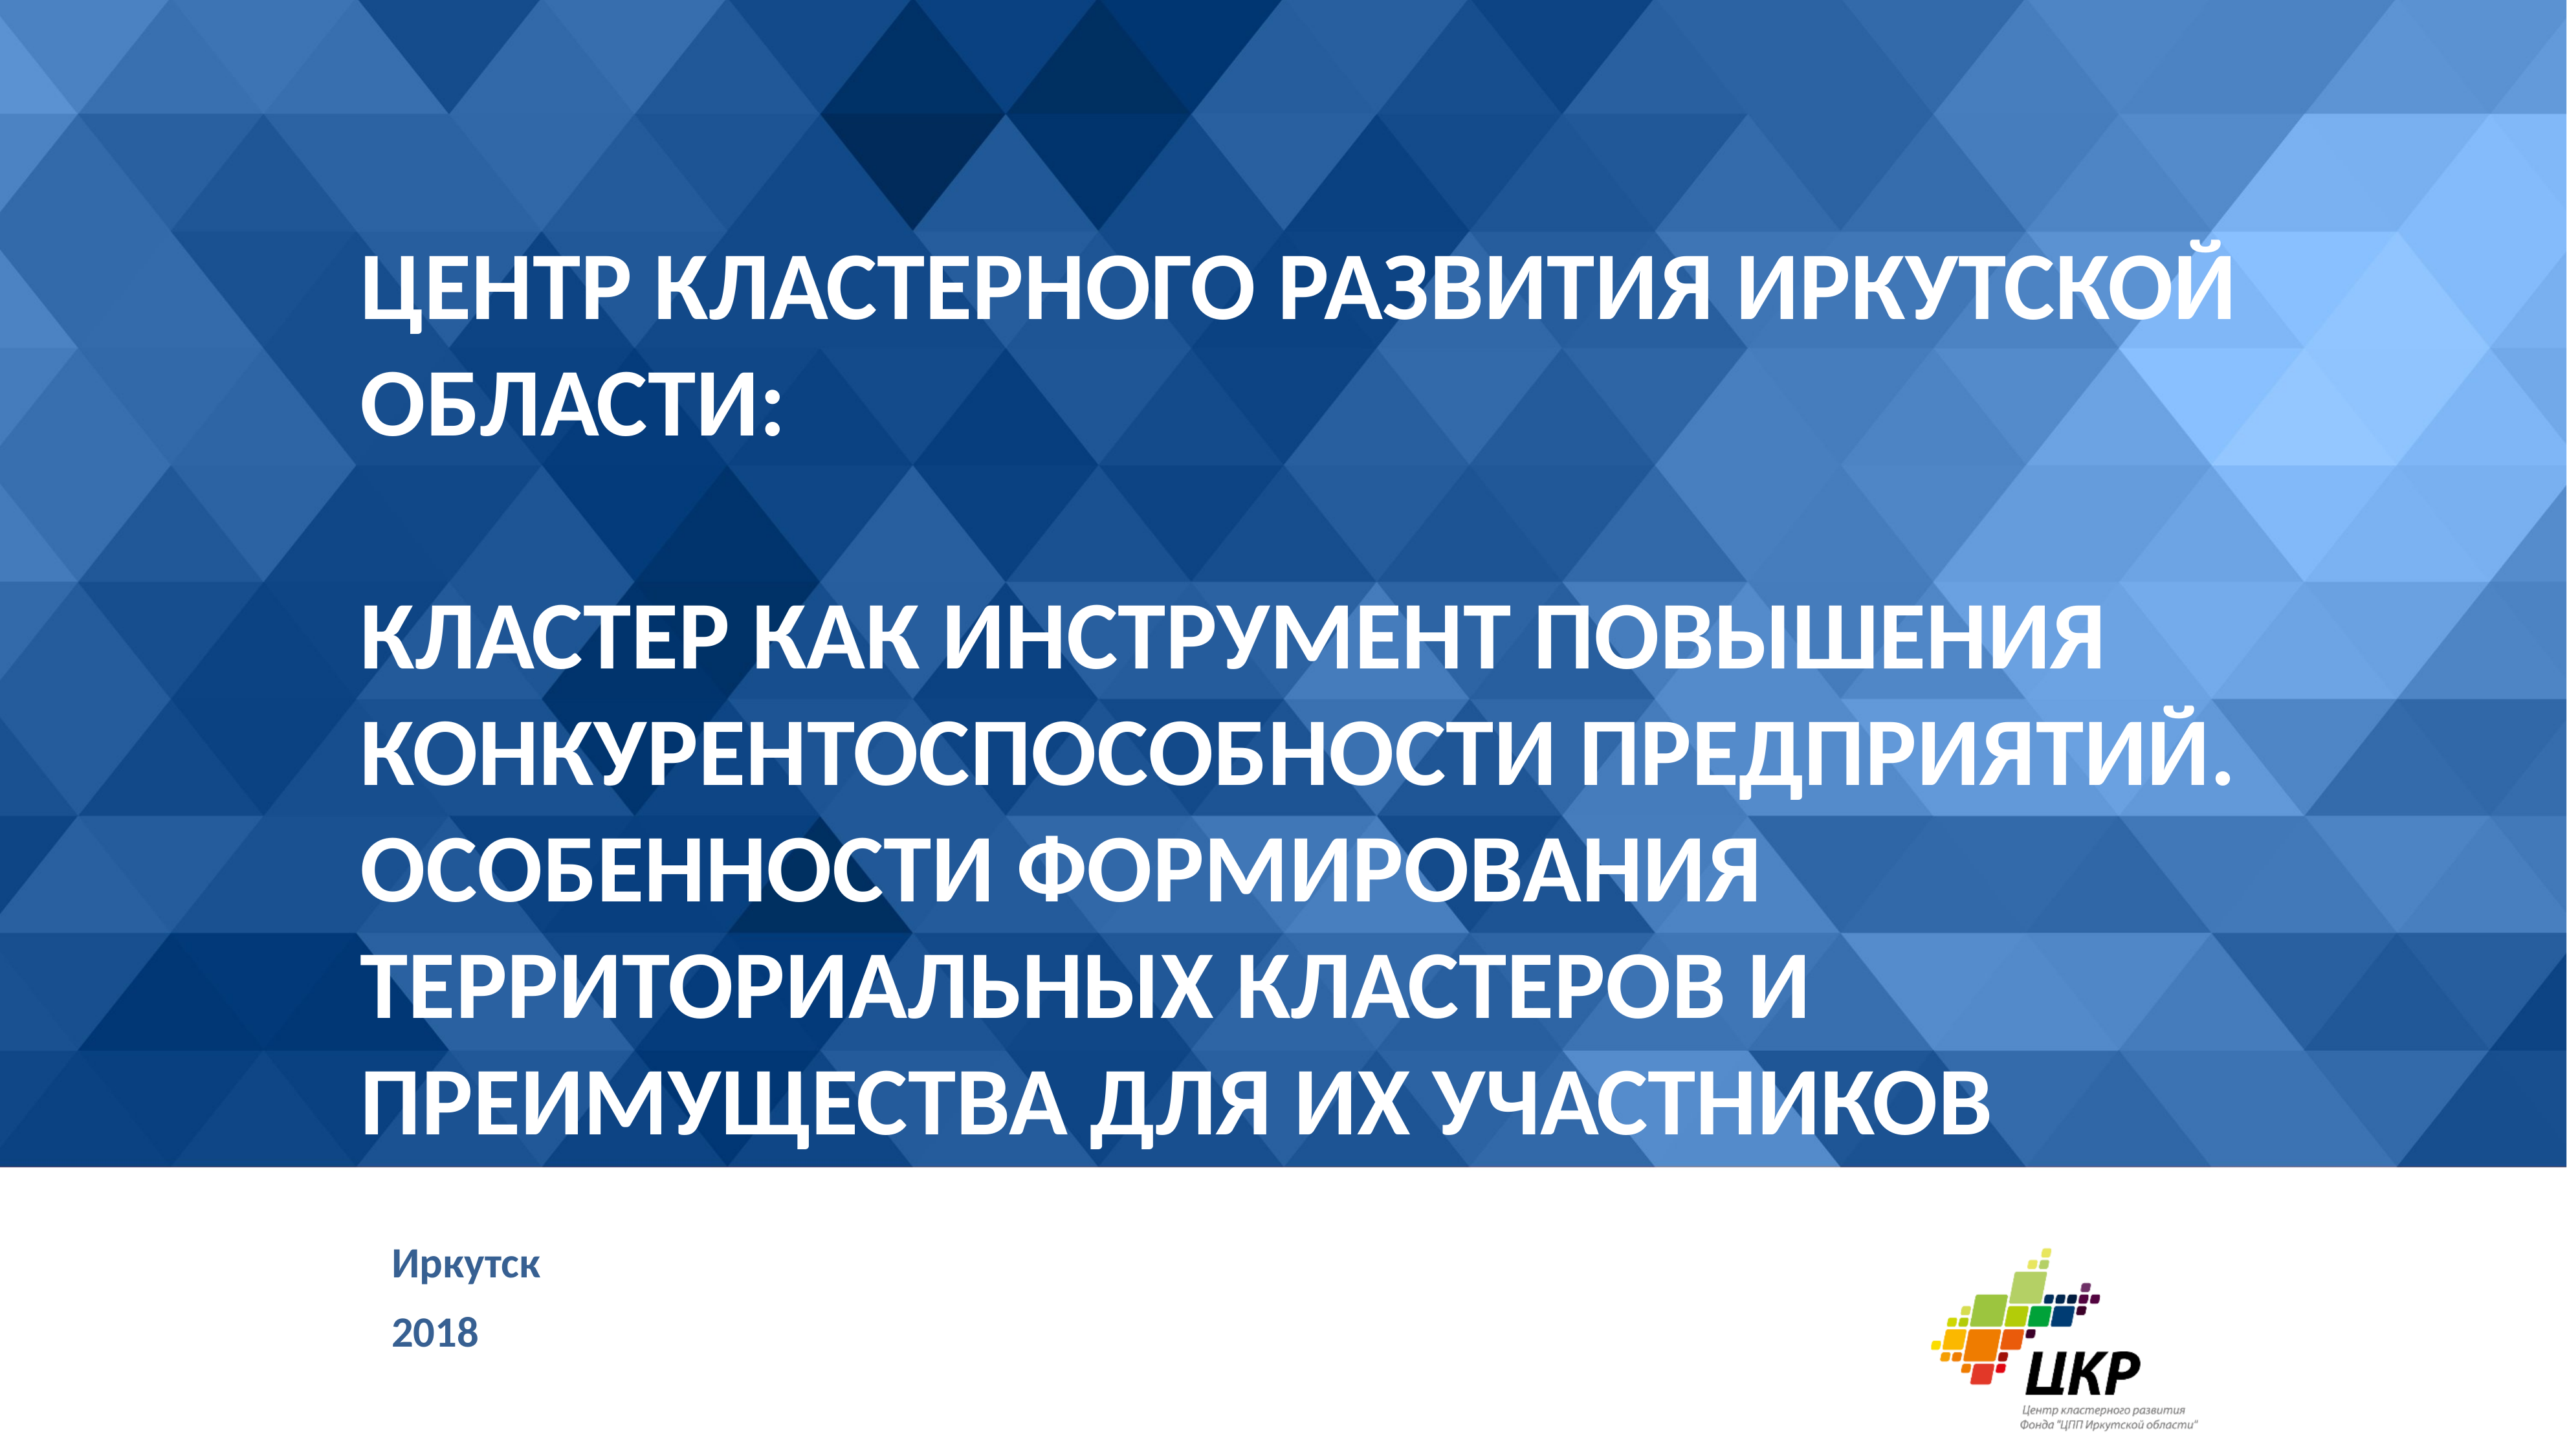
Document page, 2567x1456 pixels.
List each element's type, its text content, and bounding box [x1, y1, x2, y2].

picture [0, 0, 2567, 1456]
text_box Иркутск [382, 1230, 551, 1292]
text_box 2018 [382, 1299, 489, 1360]
title Центр кластерного развития иркутской области: Кластер как инструмент повышения конкурентоспособности предприятий. Особенности формиРОВАНИЯ ТЕРРИТОРИАЛЬНЫХ КЛАСТЕРОВ И ПРЕИМУЩЕСТВА ДЛЯ ИХ УЧАСТНИКОВ [350, 621, 2321, 833]
